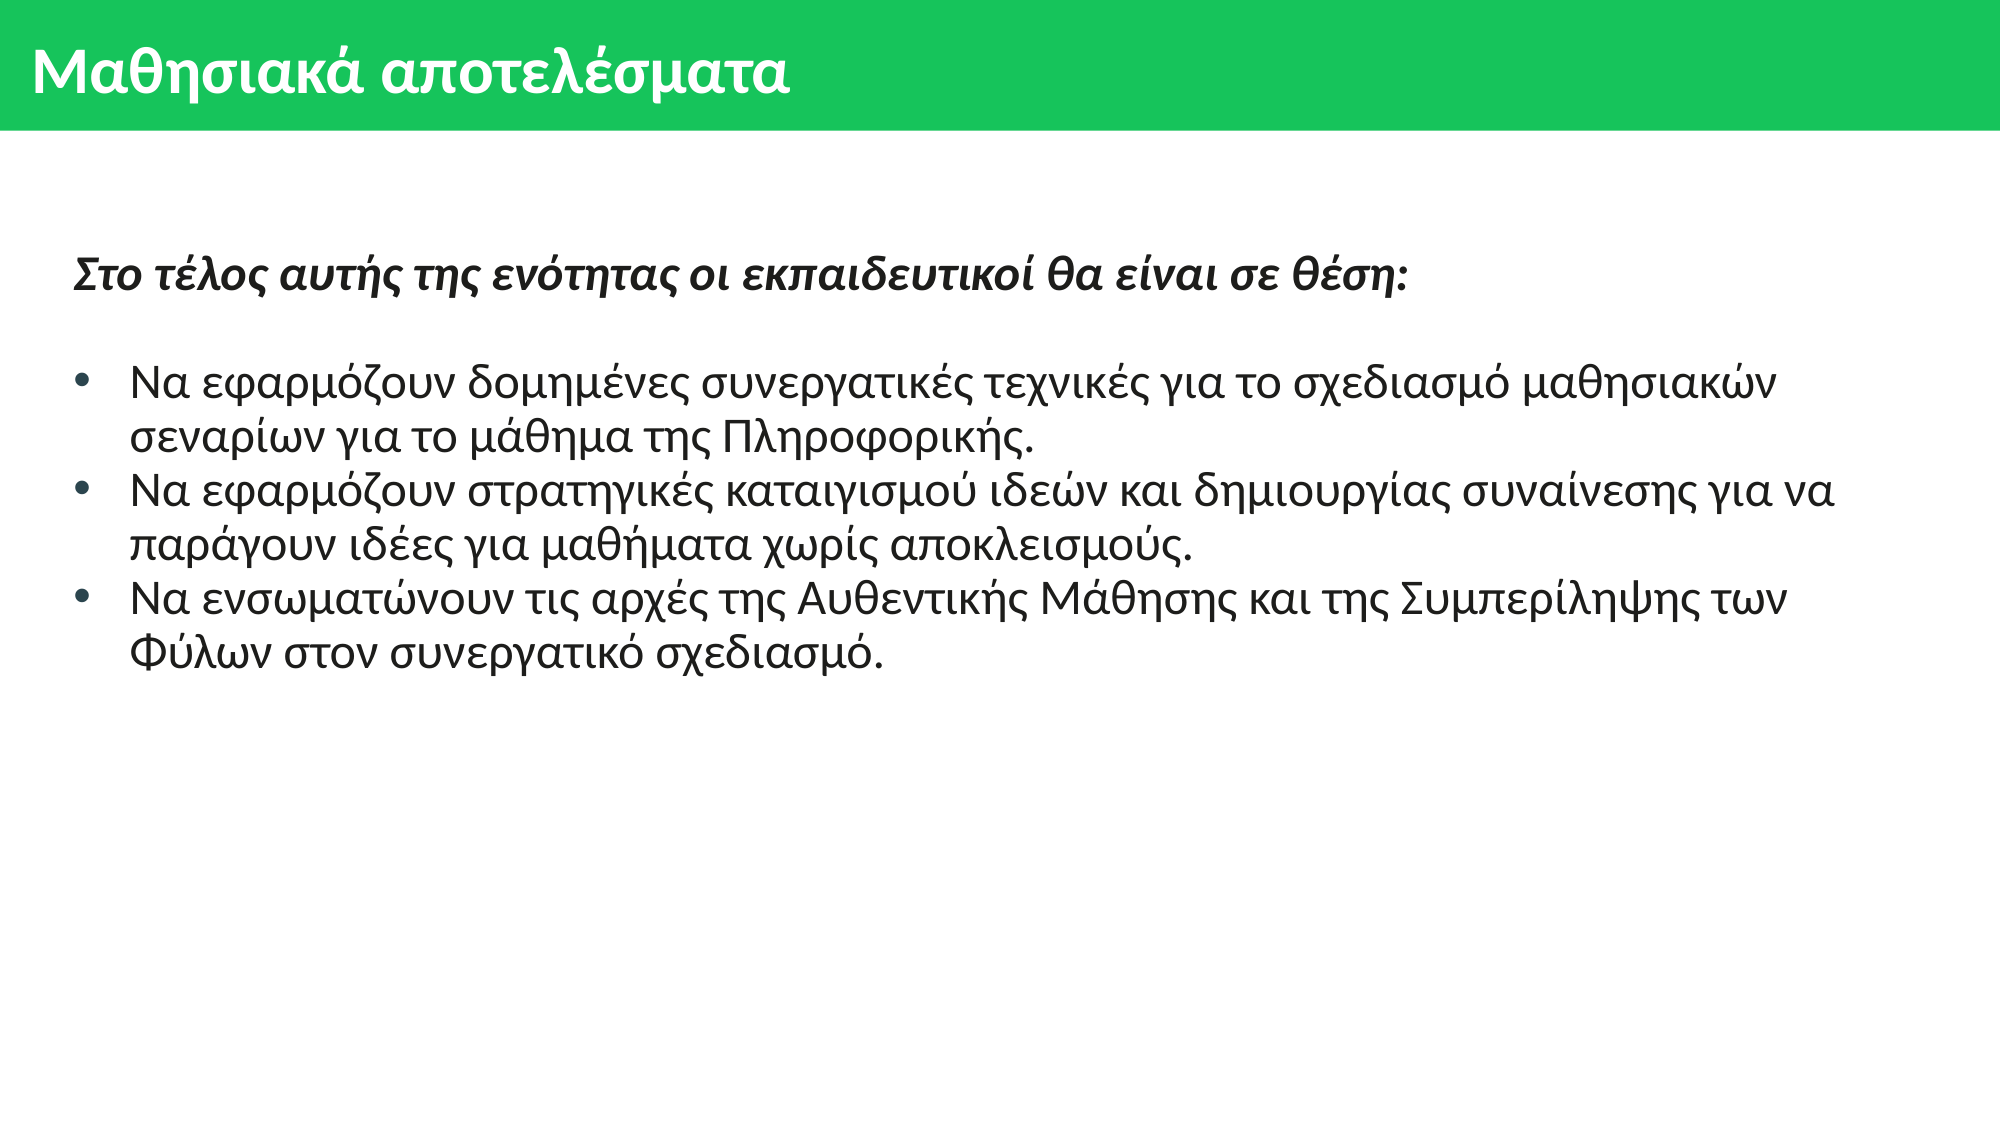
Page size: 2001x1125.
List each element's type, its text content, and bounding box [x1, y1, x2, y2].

list Στο τέλος αυτής της ενότητας οι εκπαιδευτικοί θα είναι σε θέση: Να εφαρμόζουν δομημένες συνεργατικές τεχνικές για το σχεδιασμό μαθησιακών σεναρίων για το μάθημα της Πληροφορικής. Να εφαρμόζουν στρατηγικές καταιγισμού ιδεών και δημιουργίας συναίνεσης για να παράγουν ιδέες για μαθήματα χωρίς αποκλεισμούς. Να ενσωματώνουν τις αρχές της Αυθεντικής Μάθησης και της Συμπερίληψης των Φύλων στον συνεργατικό σχεδιασμό. [58, 239, 1878, 800]
title Μαθησιακά αποτελέσματα [16, 13, 1976, 131]
